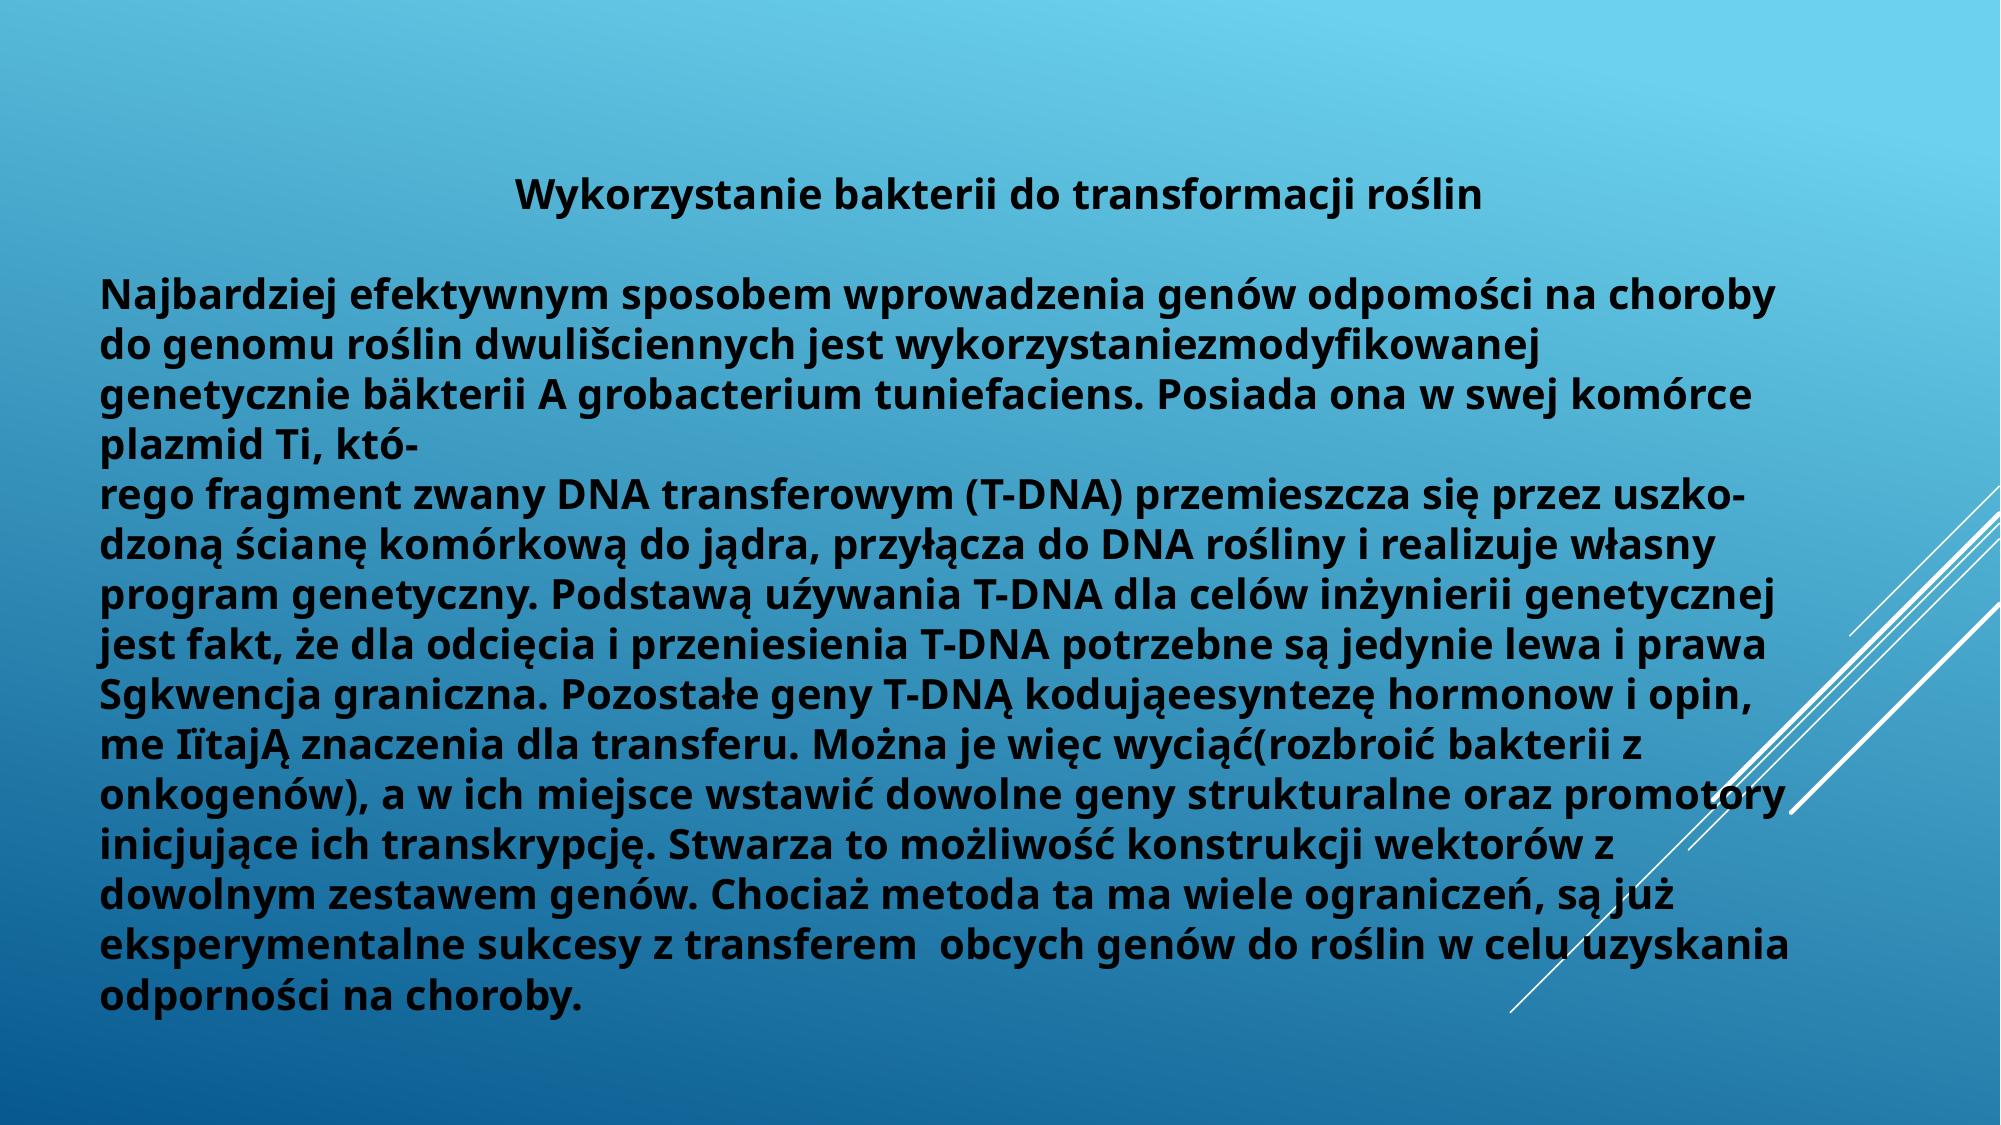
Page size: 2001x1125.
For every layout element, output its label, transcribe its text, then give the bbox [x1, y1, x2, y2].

text_box Wykorzystanie bakterii do transformacji roślin [500, 160, 1500, 225]
text_box Najbardziej efektywnym sposobem wprowadzenia genów odpomości na choroby do genomu roślin dwulišciennych jest wykorzystaniezmodyfikowanej genetycznie bäkterii A grobacterium tuniefaciens. Posiada ona w swej komórce plazmid Ti, któ- rego fragment zwany DNA transferowym (T-DNA) przemieszcza się przez uszko-dzoną ścianę komórkową do jądra, przyłącza do DNA rośliny i realizuje własny program genetyczny. Podstawą uźywania T-DNA dla celów inżynierii genetycznej jest fakt, że dla odcięcia i przeniesienia T-DNA potrzebne są jedynie lewa i prawa Sgkwencja graniczna. Pozostałe geny T-DNĄ kodująeesyntezę hormonow i opin, me IïtajĄ znaczenia dla transferu. Można je więc wyciąć(rozbroić bakterii z onkogenów), a w ich miejsce wstawić dowolne geny strukturalne oraz promotory inicjujące ich transkrypcję. Stwarza to możliwość konstrukcji wektorów z dowolnym zestawem genów. Chociaż metoda ta ma wiele ograniczeń, są już eksperymentalne sukcesy z transferem obcych genów do roślin w celu uzyskania odporności na choroby. [85, 260, 1808, 1125]
